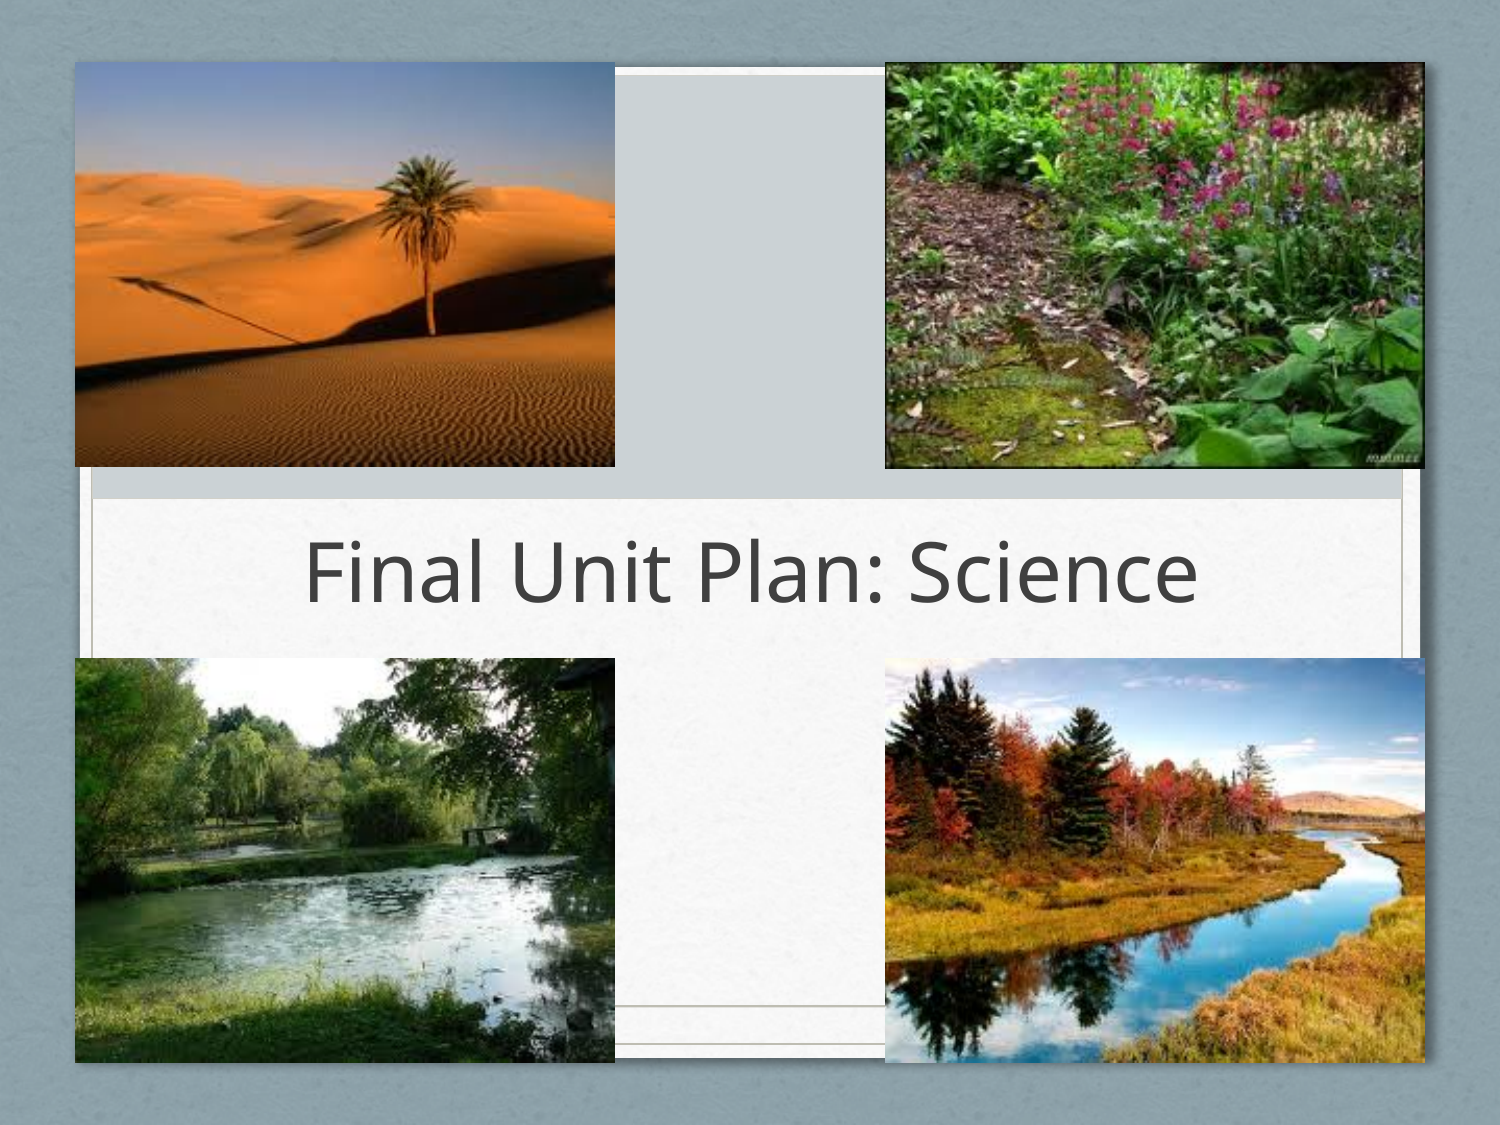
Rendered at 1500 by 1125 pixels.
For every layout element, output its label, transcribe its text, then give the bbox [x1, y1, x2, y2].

picture [74, 61, 1426, 1063]
title Final Unit Plan: Science [150, 310, 1355, 627]
